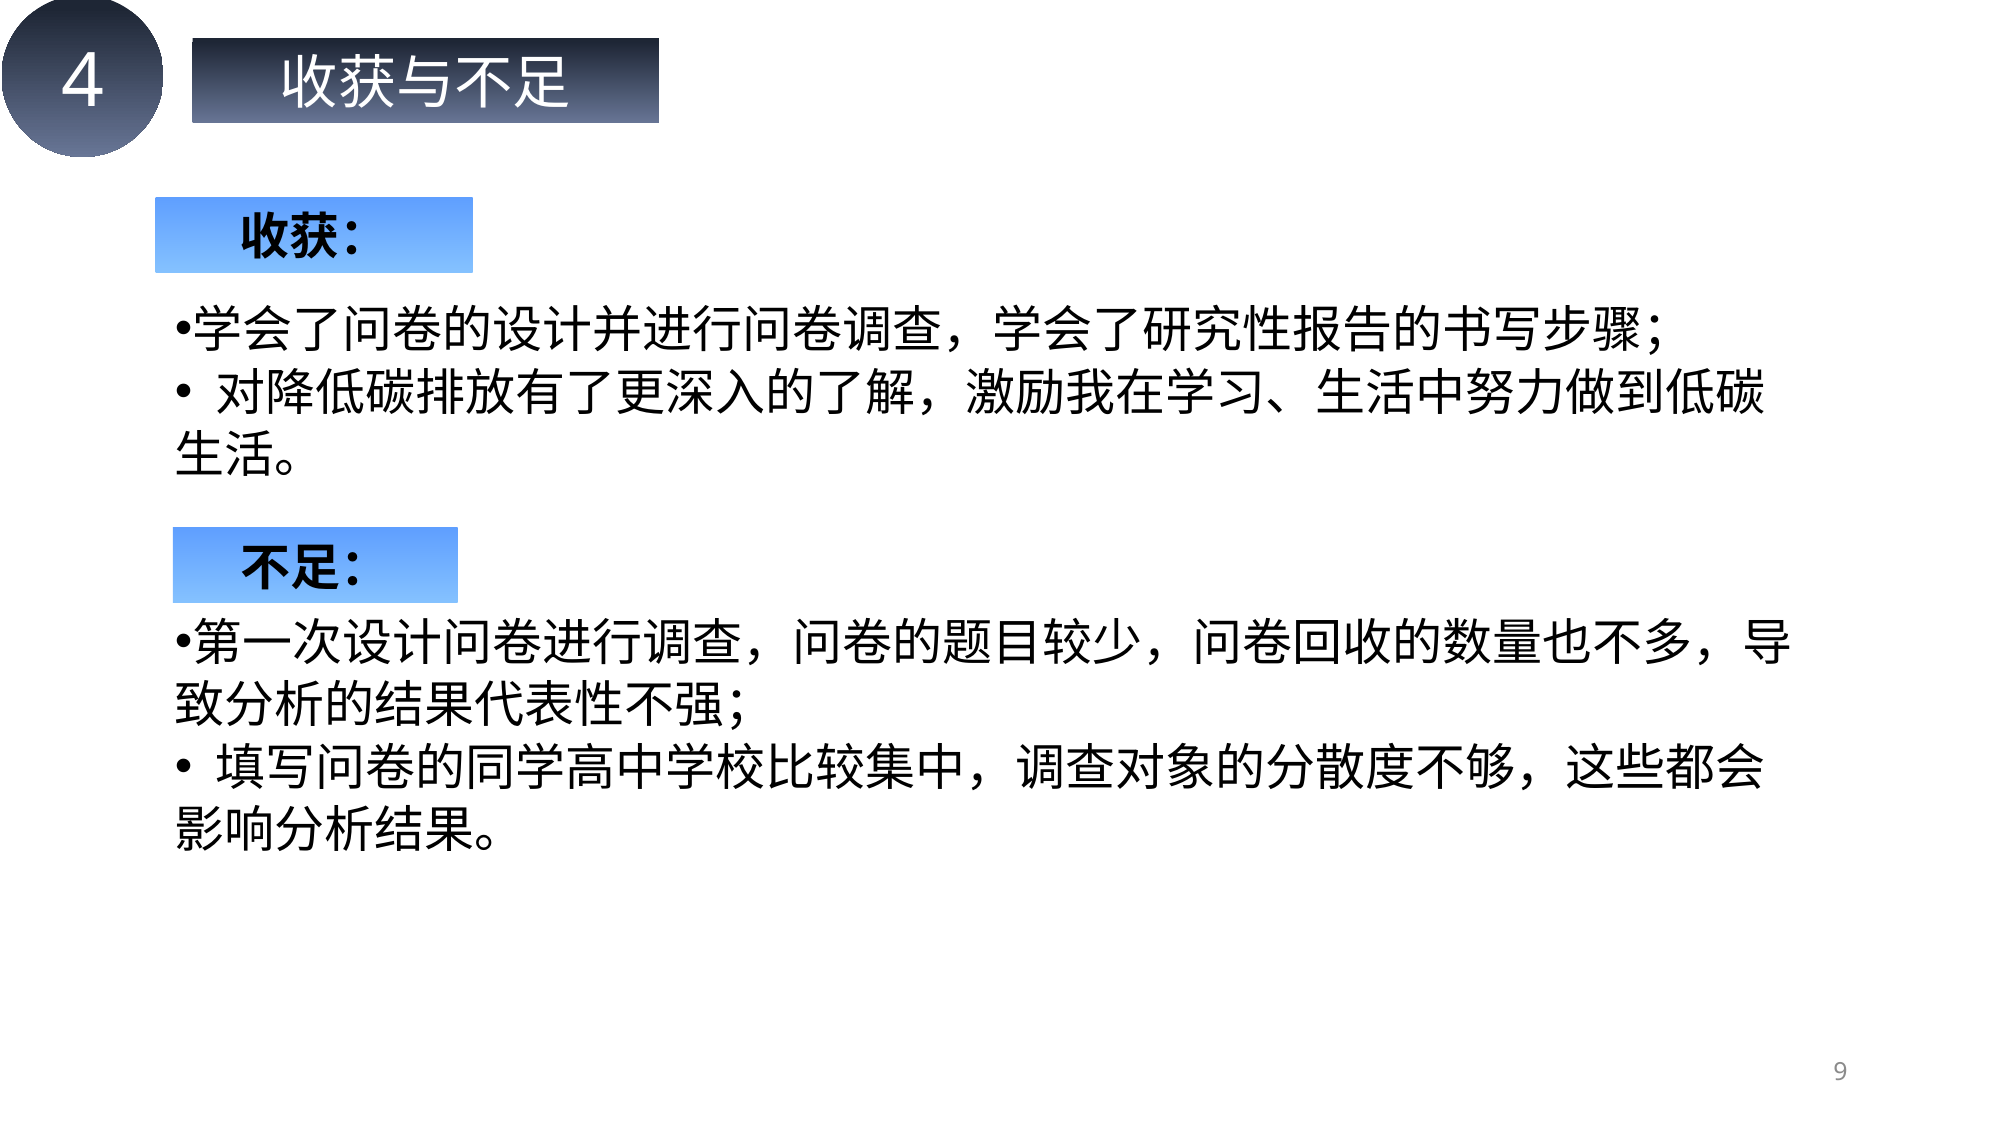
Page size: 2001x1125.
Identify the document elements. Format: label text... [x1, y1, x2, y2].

text_box 学会了问卷的设计并进行问卷调查，学会了研究性报告的书写步骤； 对降低碳排放有了更深入的了解，激励我在学习、生活中努力做到低碳生活。 第一次设计问卷进行调查，问卷的题目较少，问卷回收的数量也不多，导致分析的结果代表性不强； 填写问卷的同学高中学校比较集中，调查对象的分散度不够，这些都会影响分析结果。 [160, 287, 1812, 865]
text_box 收获与不足 [191, 37, 660, 124]
text_box 4 [0, 0, 165, 159]
slide_number 9 [1412, 1042, 1863, 1103]
text_box 收获： [155, 197, 473, 273]
text_box 不足： [172, 527, 458, 603]
